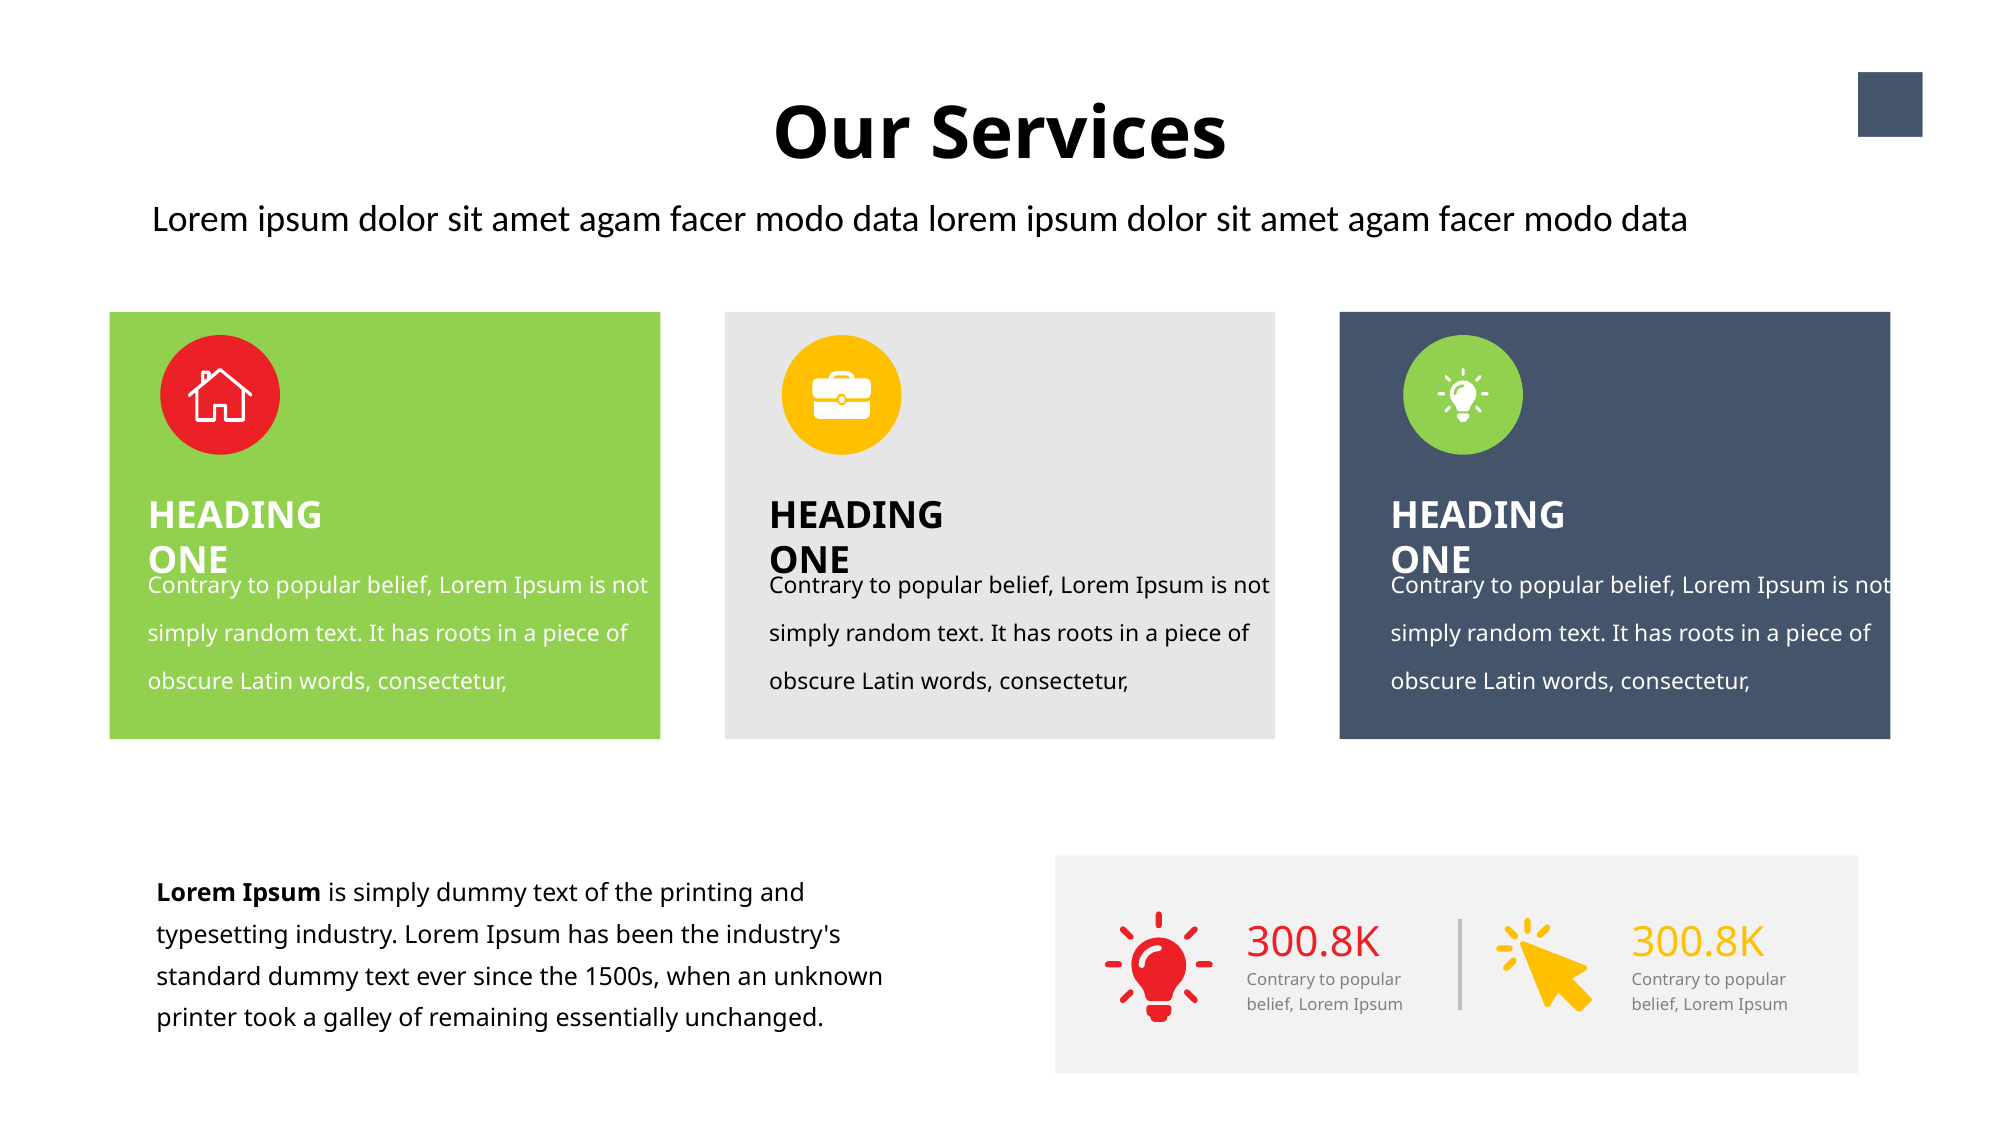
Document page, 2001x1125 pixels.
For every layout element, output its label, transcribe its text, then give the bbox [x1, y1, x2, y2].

slide_number 8 [1863, 78, 1927, 130]
text_box [1339, 311, 1891, 740]
text_box [109, 311, 661, 740]
title Our Services [137, 78, 1863, 186]
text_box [132, 334, 700, 697]
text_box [1375, 334, 1943, 697]
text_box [754, 334, 1322, 697]
text_box [724, 311, 1276, 740]
text_box [1863, 130, 1924, 138]
text_box [1857, 71, 1924, 78]
text_box Lorem Ipsum is simply dummy text of the printing and typesetting industry. Lorem Ipsum has been the industry's standard dummy text ever since the 1500s, when an unknown printer took a galley of remaining essentially unchanged. [141, 857, 926, 1040]
subtitle Lorem ipsum dolor sit amet agam facer modo data lorem ipsum dolor sit amet agam facer modo data [137, 186, 1863, 227]
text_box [1055, 855, 1859, 1074]
